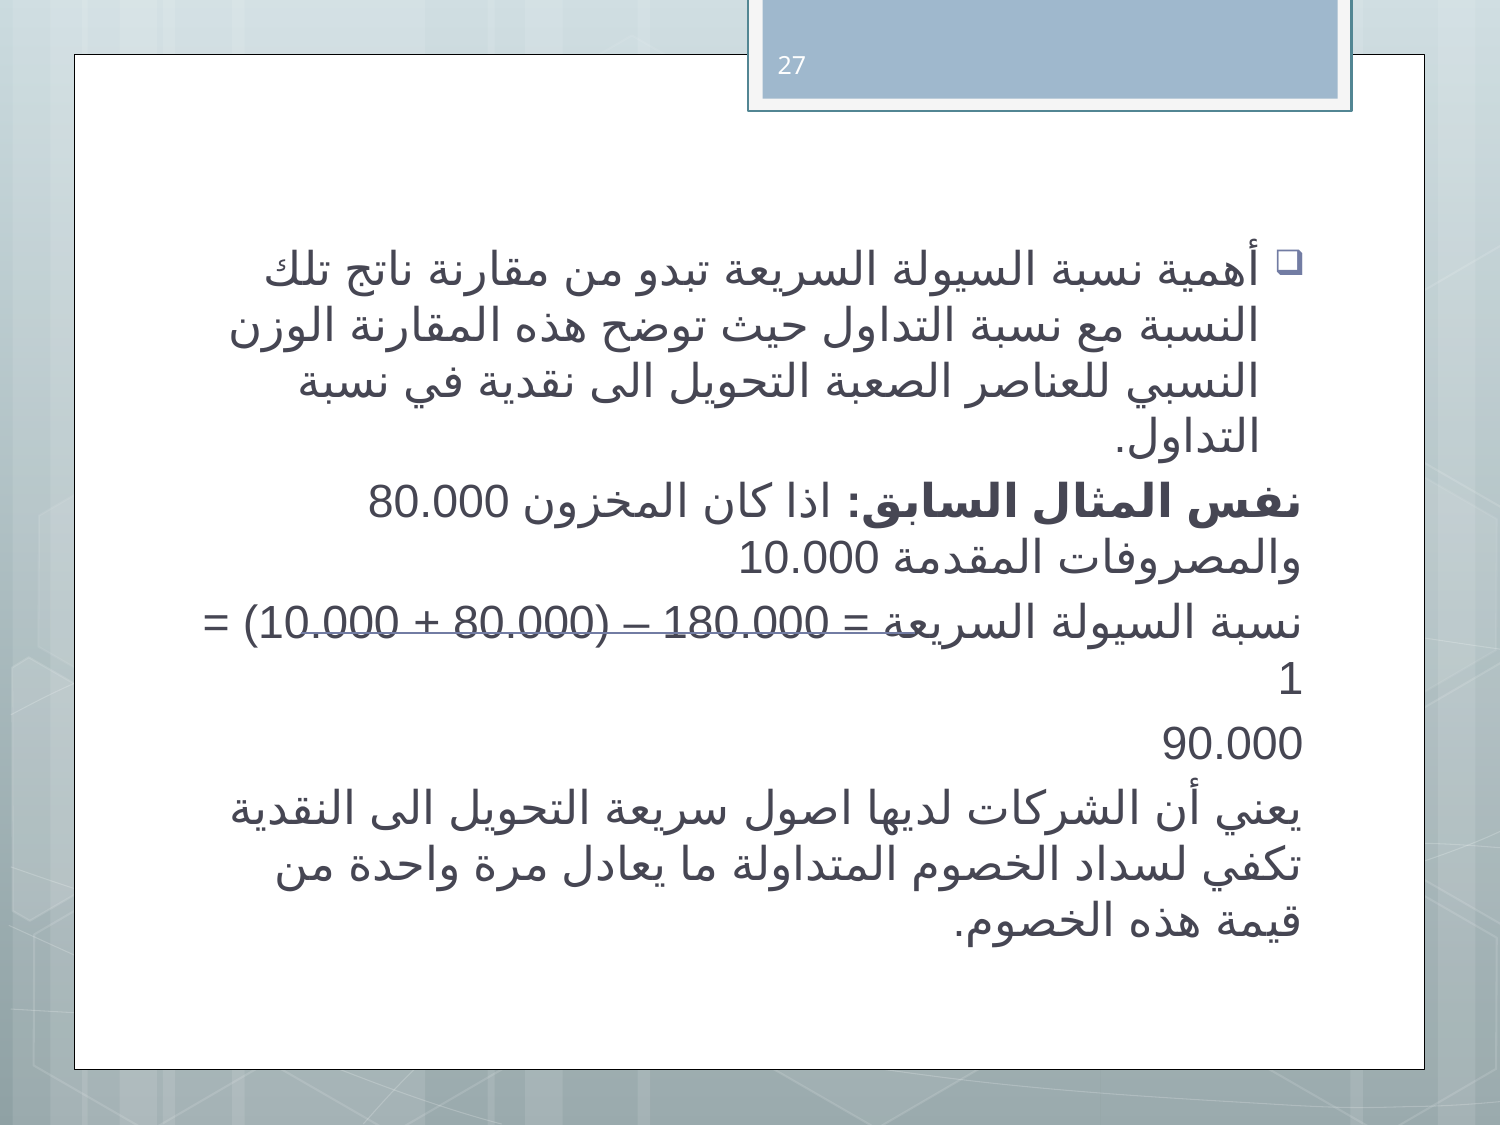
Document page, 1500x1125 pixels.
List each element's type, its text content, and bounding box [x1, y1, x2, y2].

slide_number 27 [762, 36, 982, 97]
list أهمية نسبة السيولة السريعة تبدو من مقارنة ناتج تلك النسبة مع نسبة التداول حيث توضح هذه المقارنة الوزن النسبي للعناصر الصعبة التحويل الى نقدية في نسبة التداول. نفس المثال السابق: اذا كان المخزون 80.000 والمصروفات المقدمة 10.000 نسبة السيولة السريعة = 180.000 – (80.000 + 10.000) = 1 90.000 يعني أن الشركات لديها اصول سريعة التحويل الى النقدية تكفي لسداد الخصوم المتداولة ما يعادل مرة واحدة من قيمة هذه الخصوم. [171, 231, 1329, 957]
